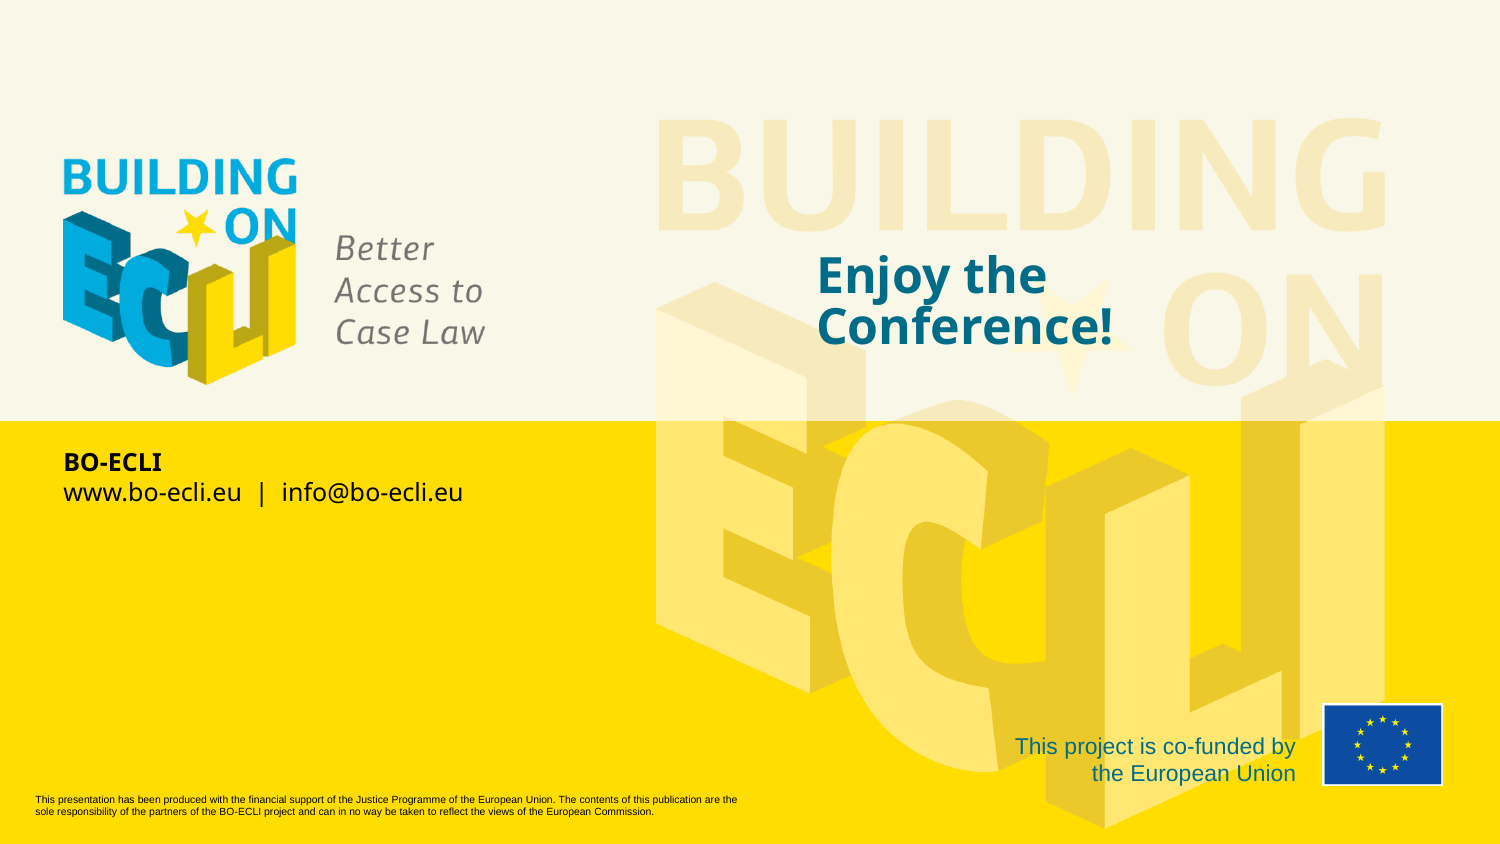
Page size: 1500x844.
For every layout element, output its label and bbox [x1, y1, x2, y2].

picture [0, 0, 1500, 844]
text_box [984, 703, 1444, 790]
